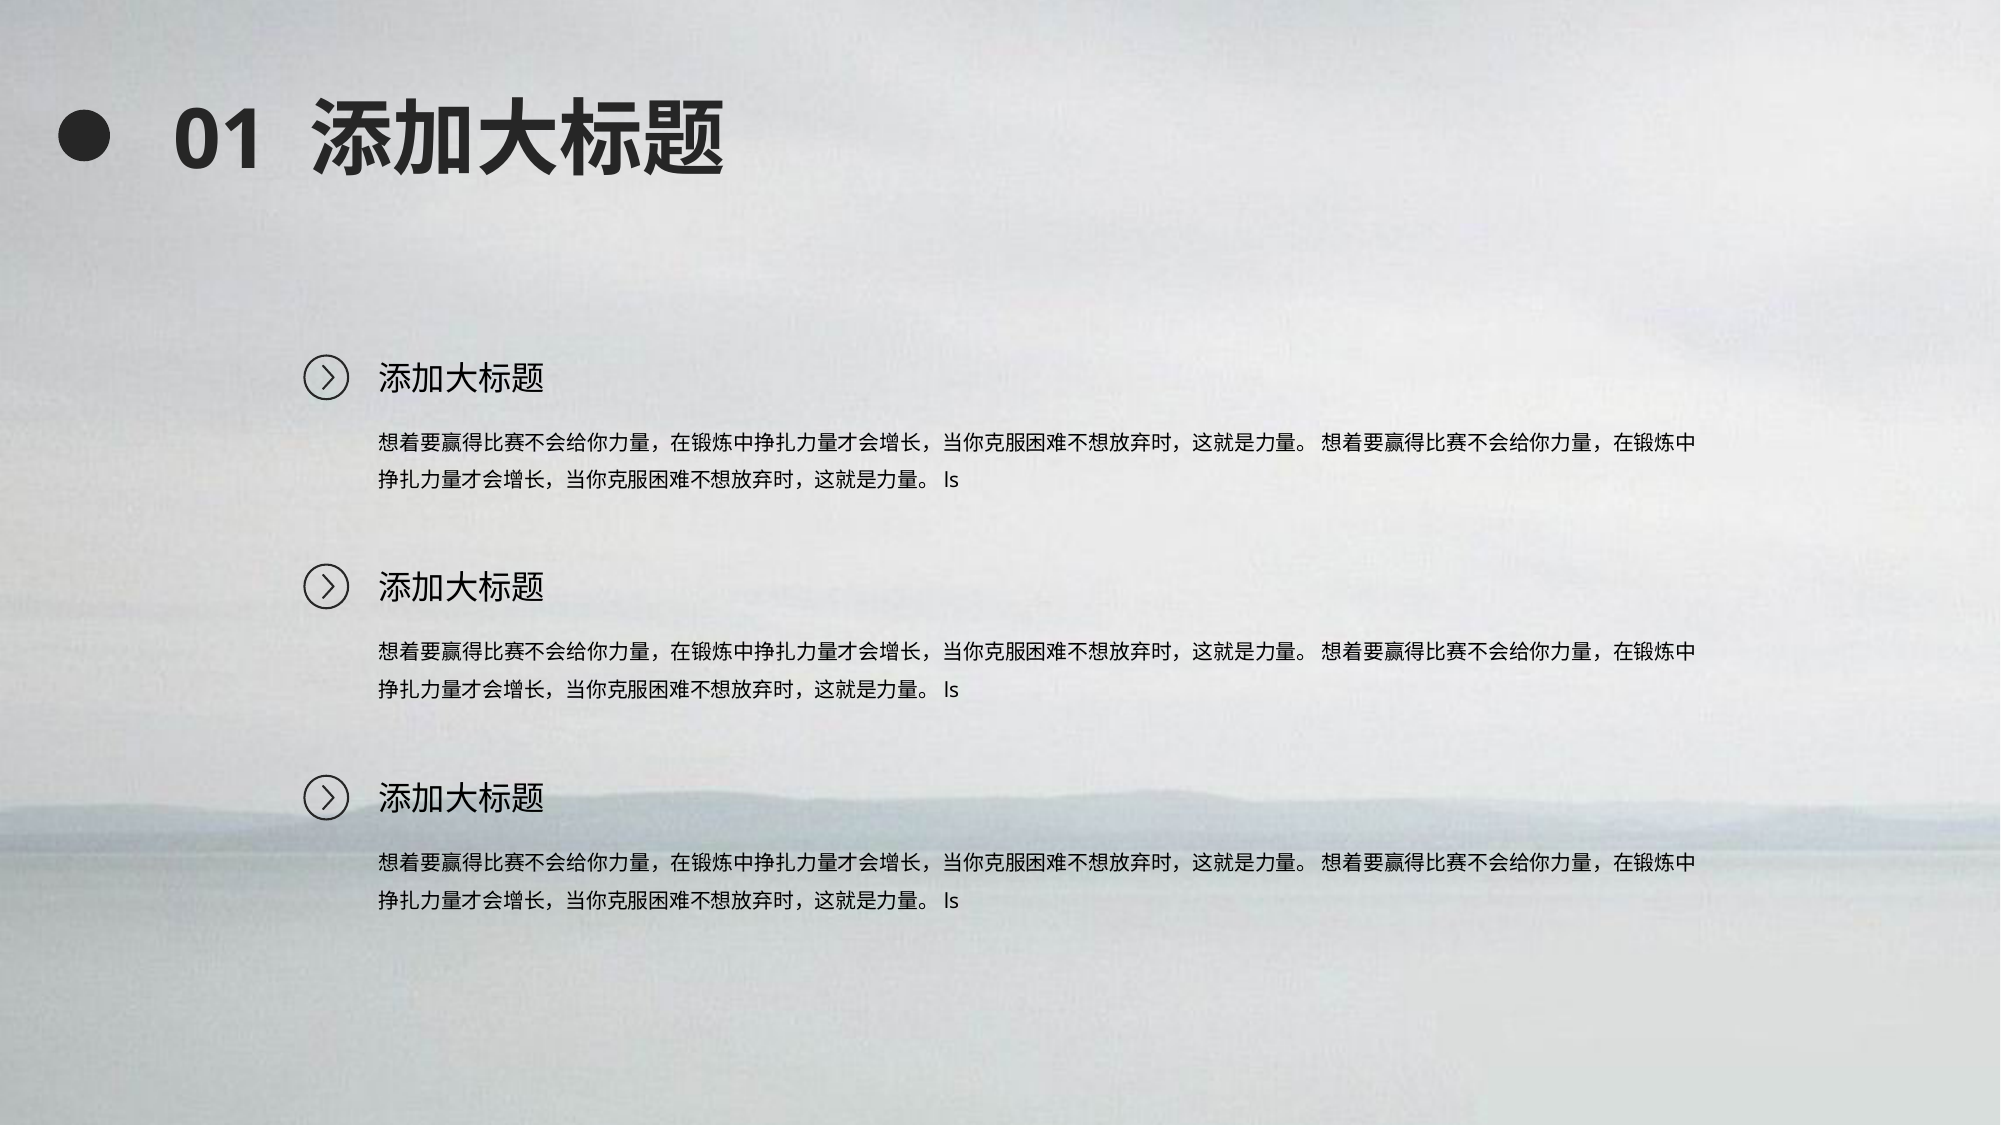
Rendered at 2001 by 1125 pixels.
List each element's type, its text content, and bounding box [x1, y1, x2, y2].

text_box 01 添加大标题 [158, 77, 1249, 193]
text_box [57, 108, 111, 163]
picture [0, 0, 2001, 1125]
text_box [303, 773, 1704, 917]
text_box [303, 353, 1704, 497]
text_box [303, 562, 1704, 706]
